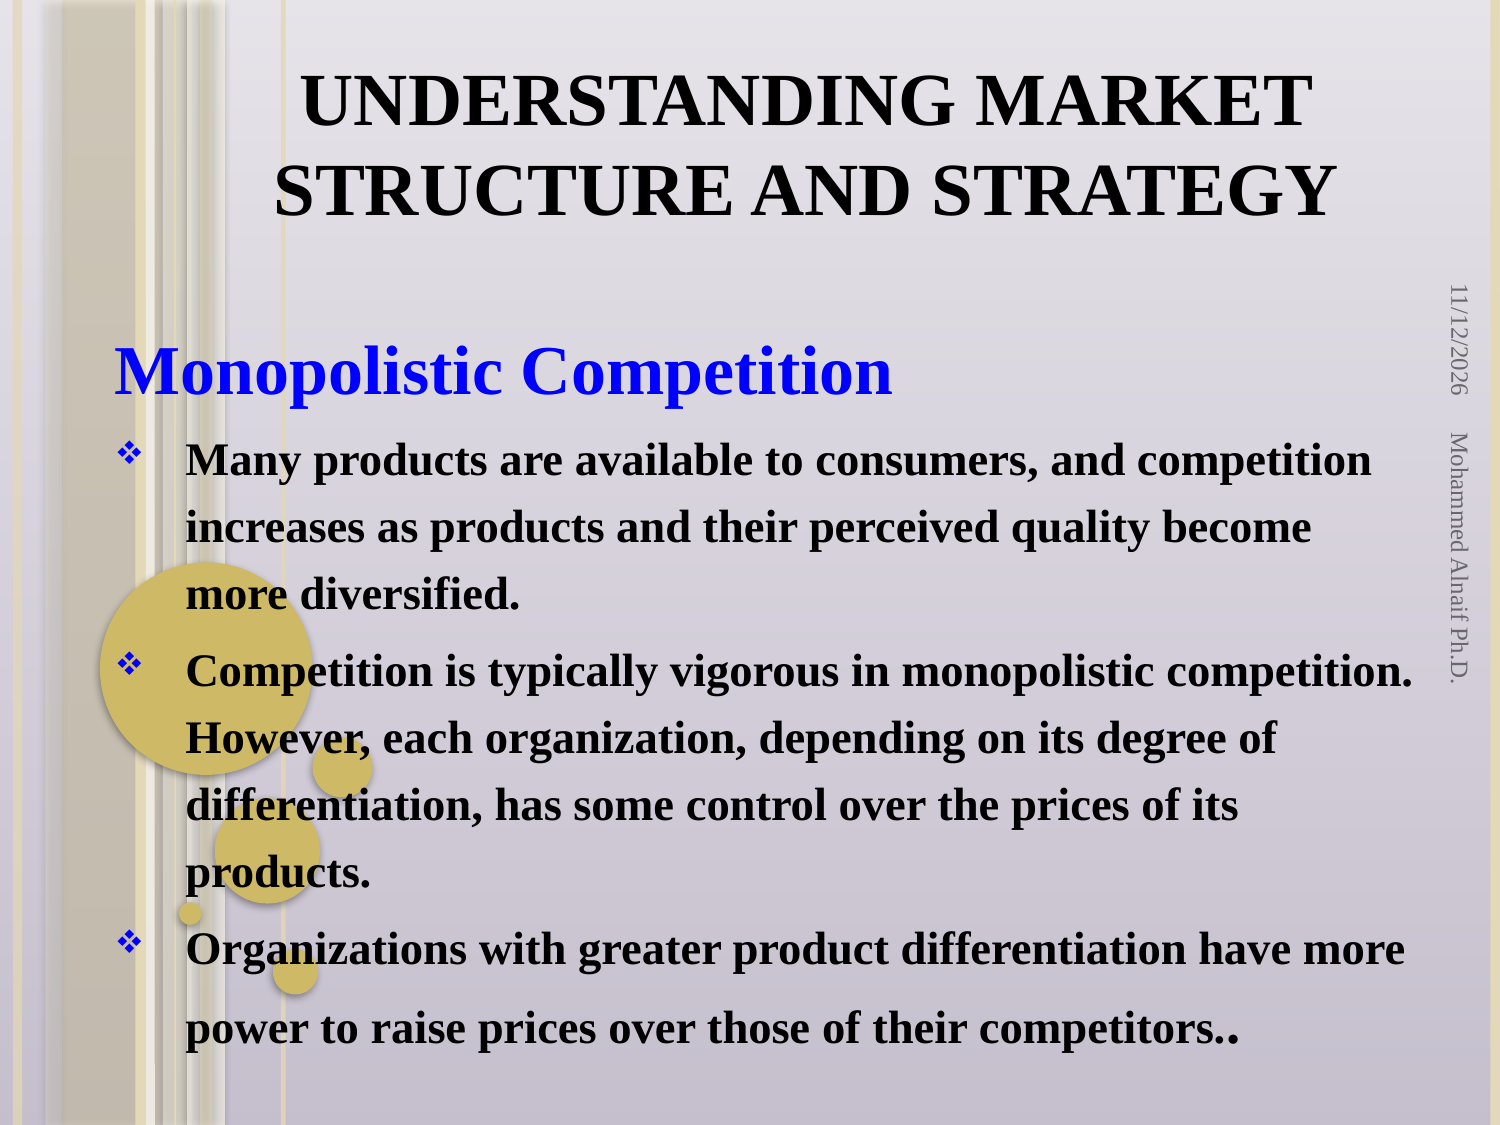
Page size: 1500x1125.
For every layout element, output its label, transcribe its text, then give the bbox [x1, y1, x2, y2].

title Understanding Market Structure and Strategy [162, 37, 1430, 238]
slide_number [1430, 36, 1493, 412]
subtitle Monopolistic Competition Many products are available to consumers, and competition increases as products and their perceived quality become more diversified. Competition is typically vigorous in monopolistic competition. However, each organization, depending on its degree of differentiation, has some control over the prices of its products. Organizations with greater product differentiation have more power to raise prices over those of their competitors.. [99, 299, 1440, 1075]
footer Mohammed Alnaif Ph.D. [1429, 417, 1493, 1018]
